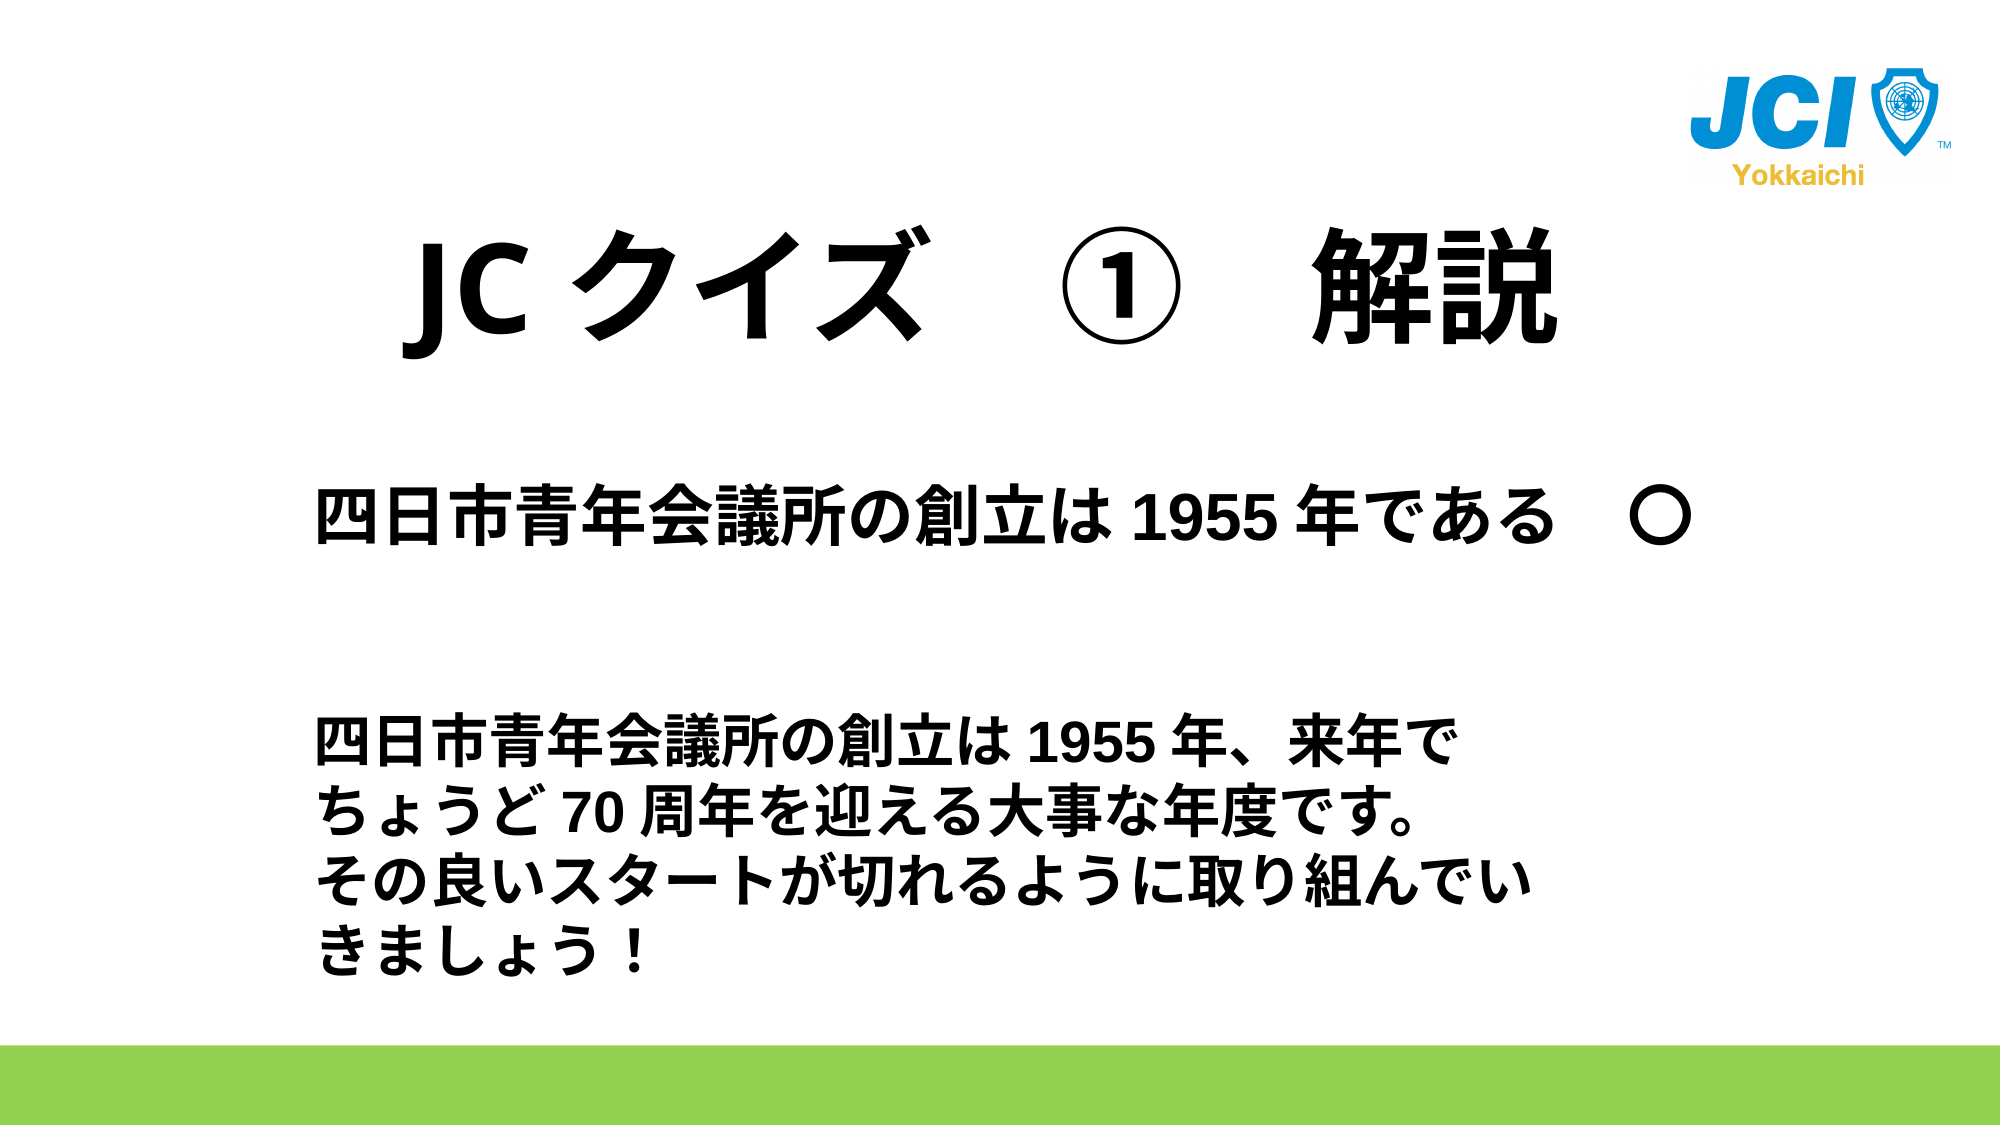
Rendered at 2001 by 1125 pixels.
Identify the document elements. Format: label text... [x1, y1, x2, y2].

picture [1687, 67, 1954, 187]
text_box JCクイズ ① 解説 [396, 201, 1575, 366]
text_box 四日市青年会議所の創立は1955年である 〇 [298, 466, 1872, 562]
text_box 四日市青年会議所の創立は1955年、来年で ちょうど70周年を迎える大事な年度です。 その良いスタートが切れるように取り組んでいきましょう！ [298, 696, 1590, 992]
